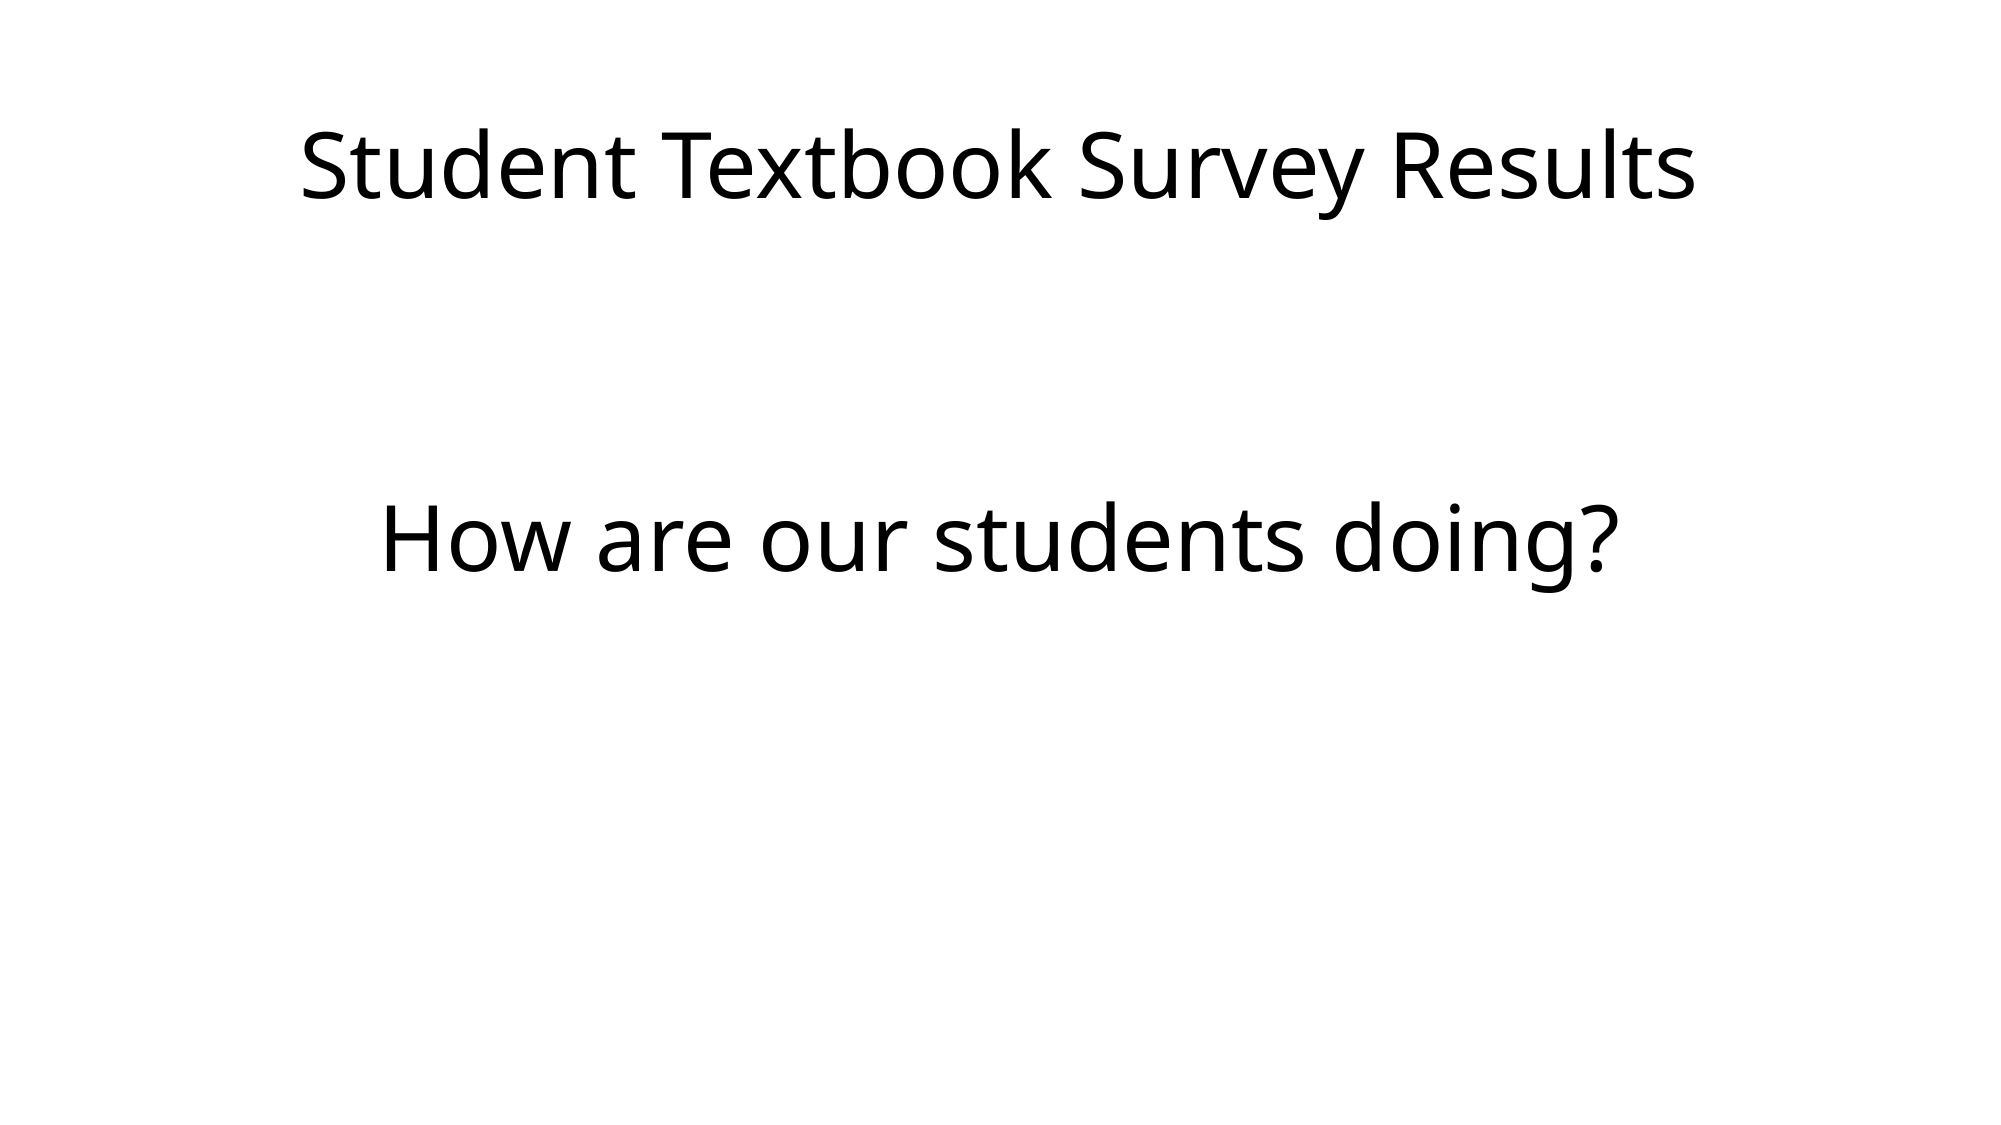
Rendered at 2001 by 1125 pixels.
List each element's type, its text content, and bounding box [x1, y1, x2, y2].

title Student Textbook Survey Results [137, 59, 1863, 278]
list How are our students doing? [137, 484, 1863, 655]
